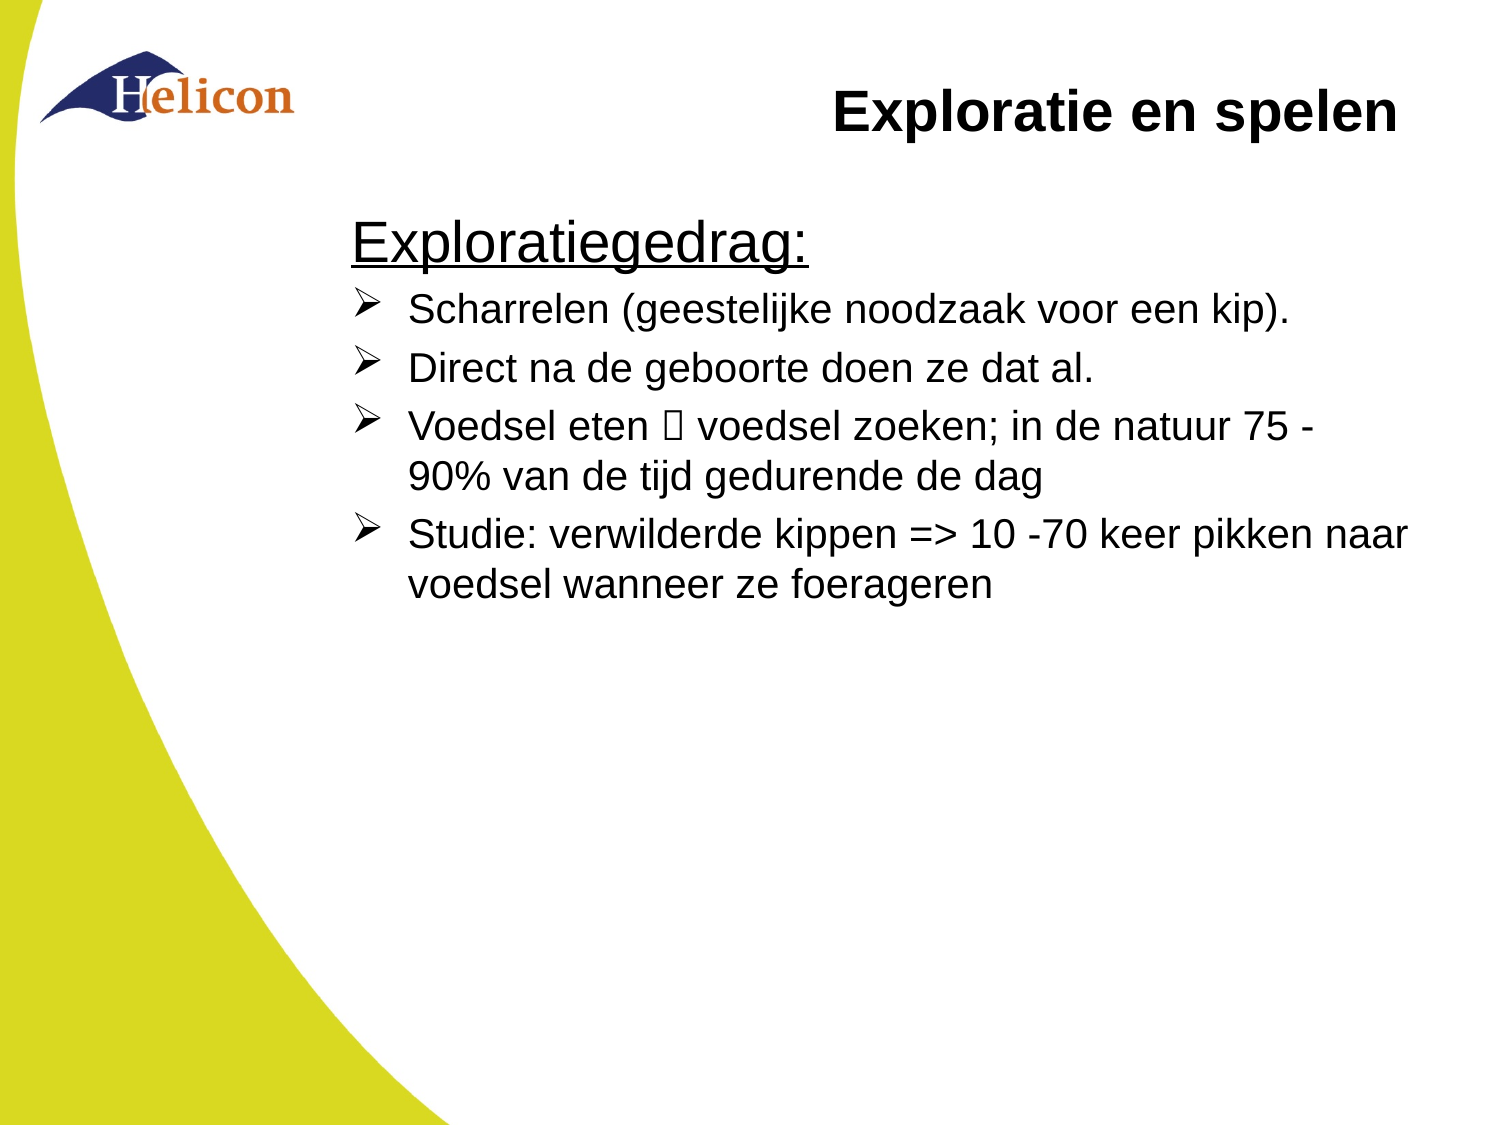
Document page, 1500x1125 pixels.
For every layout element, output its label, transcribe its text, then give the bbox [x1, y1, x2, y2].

picture [0, 0, 1500, 1125]
list Exploratiegedrag: Scharrelen (geestelijke noodzaak voor een kip). Direct na de geboorte doen ze dat al. Voedsel eten  voedsel zoeken; in de natuur 75 - 90% van de tijd gedurende de dag Studie: verwilderde kippen => 10 -70 keer pikken naar voedsel wanneer ze foerageren [336, 196, 1425, 1005]
title Exploratie en spelen [324, 54, 1415, 161]
